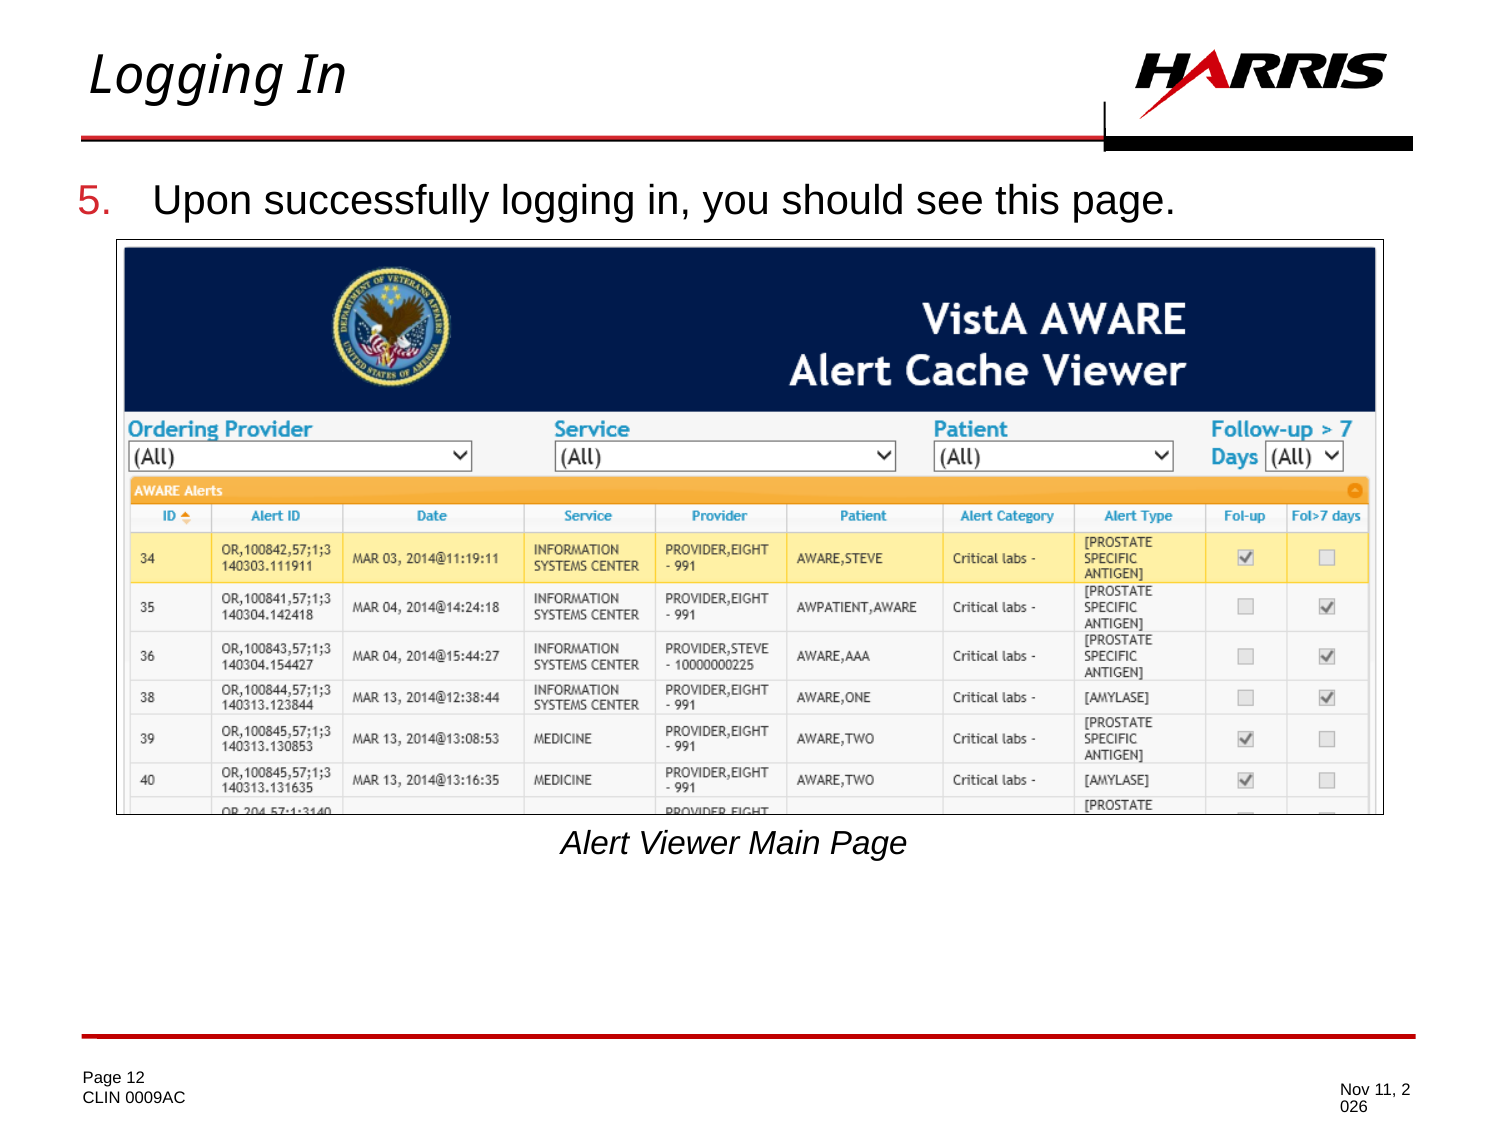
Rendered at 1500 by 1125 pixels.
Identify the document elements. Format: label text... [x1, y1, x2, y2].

slide_number 10-Jul-15 [1324, 1066, 1435, 1111]
title Logging In [73, 27, 962, 117]
list Alert Viewer Main Page [49, 820, 1420, 879]
picture [1135, 49, 1387, 119]
picture [115, 239, 1385, 815]
list Upon successfully logging in, you should see this page. [62, 174, 1432, 364]
